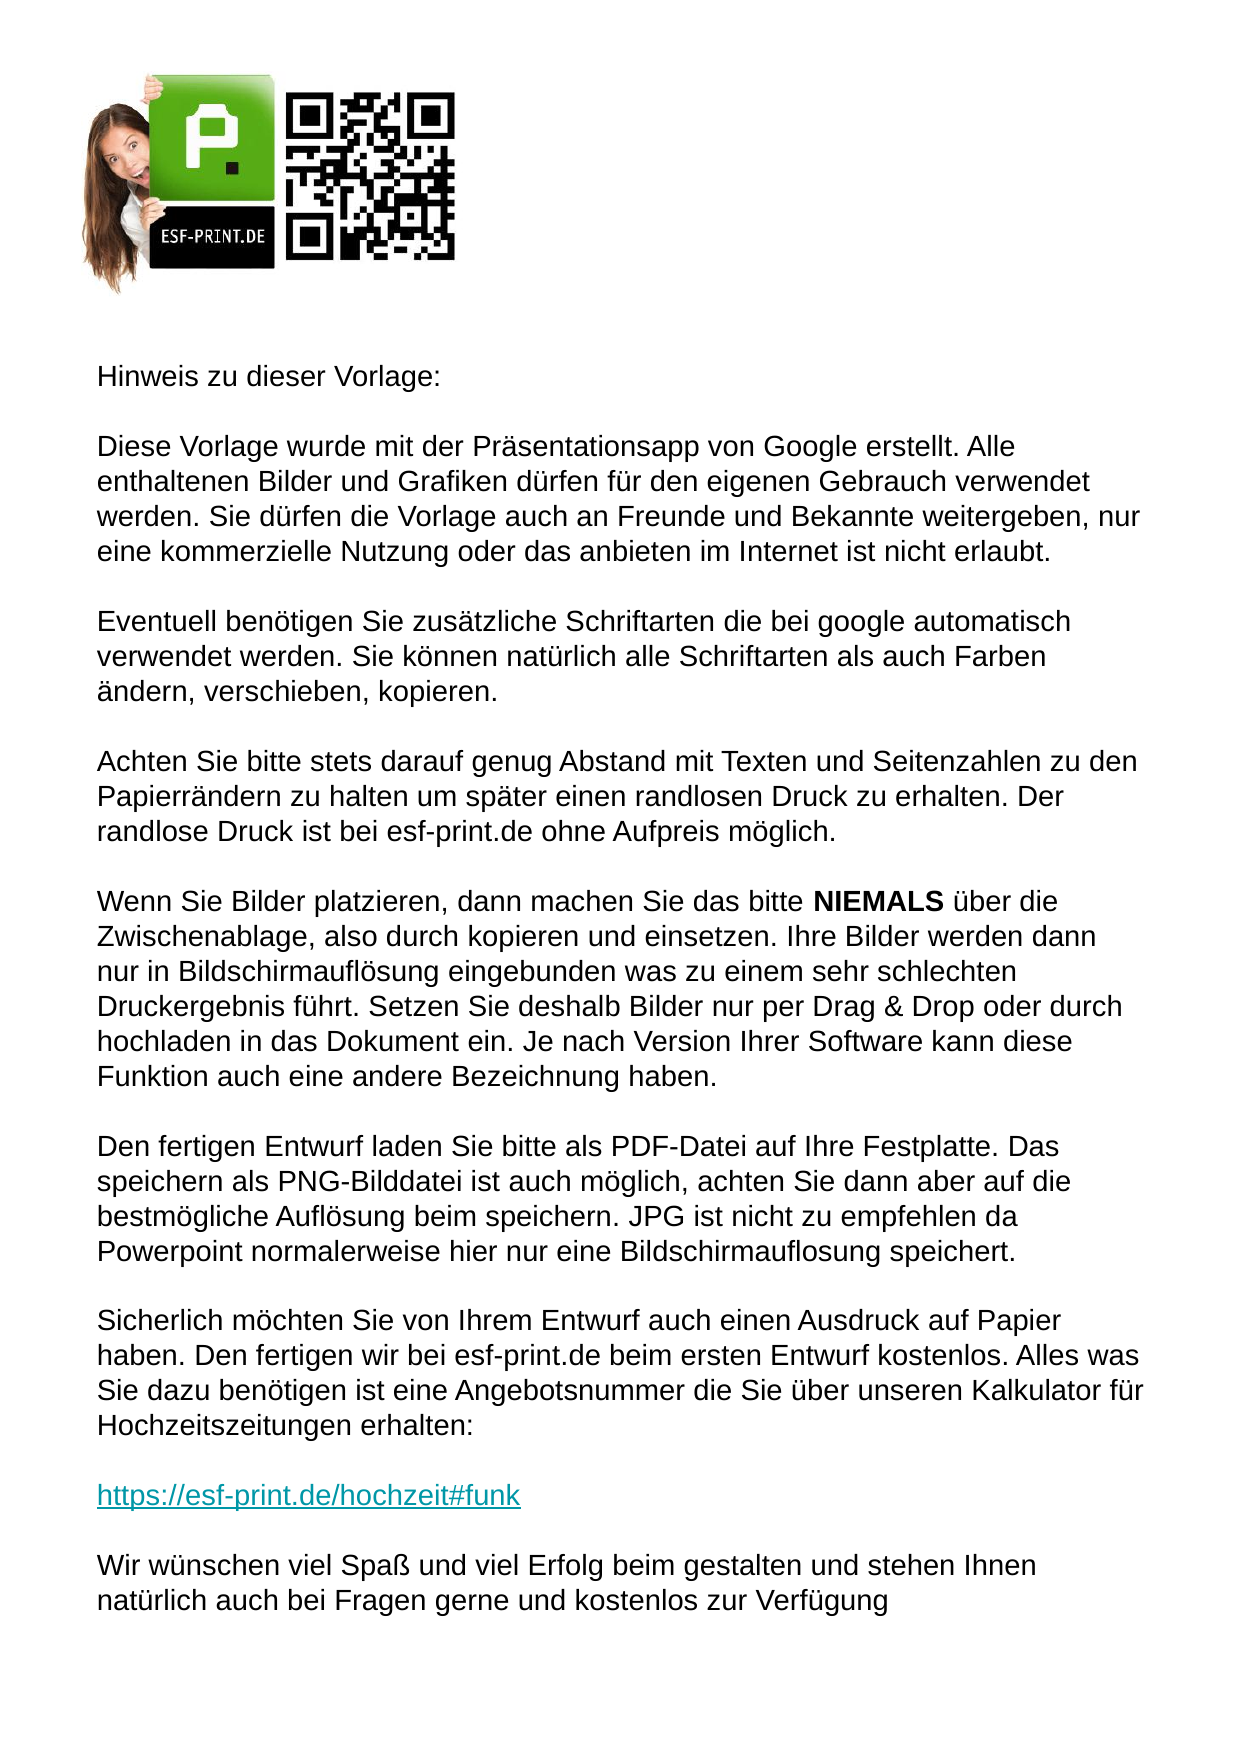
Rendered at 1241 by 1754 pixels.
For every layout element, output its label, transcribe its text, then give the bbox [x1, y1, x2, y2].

text_box Hinweis zu dieser Vorlage: Diese Vorlage wurde mit der Präsentationsapp von Google erstellt. Alle enthaltenen Bilder und Grafiken dürfen für den eigenen Gebrauch verwendet werden. Sie dürfen die Vorlage auch an Freunde und Bekannte weitergeben, nur eine kommerzielle Nutzung oder das anbieten im Internet ist nicht erlaubt. Eventuell benötigen Sie zusätzliche Schriftarten die bei google automatisch verwendet werden. Sie können natürlich alle Schriftarten als auch Farben ändern, verschieben, kopieren. Achten Sie bitte stets darauf genug Abstand mit Texten und Seitenzahlen zu den Papierrändern zu halten um später einen randlosen Druck zu erhalten. Der randlose Druck ist bei esf-print.de ohne Aufpreis möglich. Wenn Sie Bilder platzieren, dann machen Sie das bitte NIEMALS über die Zwischenablage, also durch kopieren und einsetzen. Ihre Bilder werden dann nur in Bildschirmauflösung eingebunden was zu einem sehr schlechten Druckergebnis führt. Setzen Sie deshalb Bilder nur per Drag & Drop oder durch hochladen in das Dokument ein. Je nach Version Ihrer Software kann diese Funktion auch eine andere Bezeichnung haben. Den fertigen Entwurf laden Sie bitte als PDF-Datei auf Ihre Festplatte. Das speichern als PNG-Bilddatei ist auch möglich, achten Sie dann aber auf die bestmögliche Auflösung beim speichern. JPG ist nicht zu empfehlen da Powerpoint normalerweise hier nur eine Bildschirmauflosung speichert. Sicherlich möchten Sie von Ihrem Entwurf auch einen Ausdruck auf Papier haben. Den fertigen wir bei esf-print.de beim ersten Entwurf kostenlos. Alles was Sie dazu benötigen ist eine Angebotsnummer die Sie über unseren Kalkulator für Hochzeitszeitungen erhalten: https://esf-print.de/hochzeit#funk Wir wünschen viel Spaß und viel Erfolg beim gestalten und stehen Ihnen natürlich auch bei Fragen gerne und kostenlos zur Verfügung [81, 342, 1161, 1692]
picture [81, 70, 469, 297]
